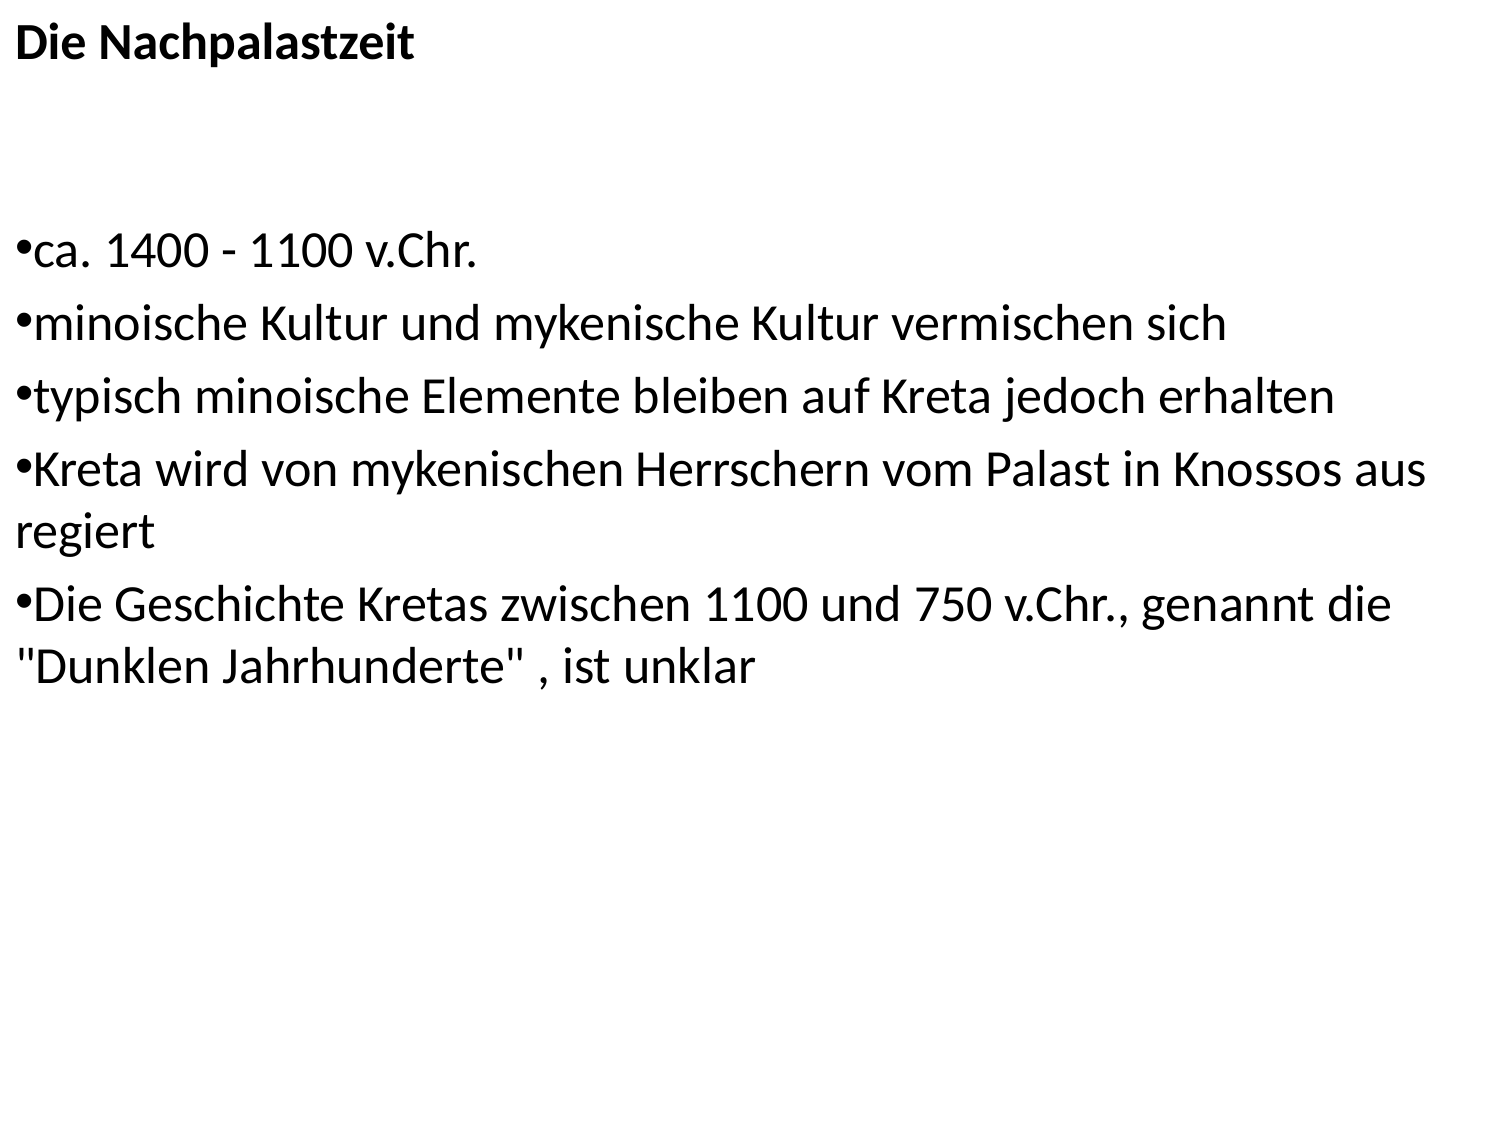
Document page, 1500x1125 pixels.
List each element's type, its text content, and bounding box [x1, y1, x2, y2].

subtitle Die Nachpalastzeit ca. 1400 - 1100 v.Chr. minoische Kultur und mykenische Kultur vermischen sich typisch minoische Elemente bleiben auf Kreta jedoch erhalten Kreta wird von mykenischen Herrschern vom Palast in Knossos aus regiert Die Geschichte Kretas zwischen 1100 und 750 v.Chr., genannt die "Dunklen Jahrhunderte" , ist unklar [0, 0, 1500, 1125]
